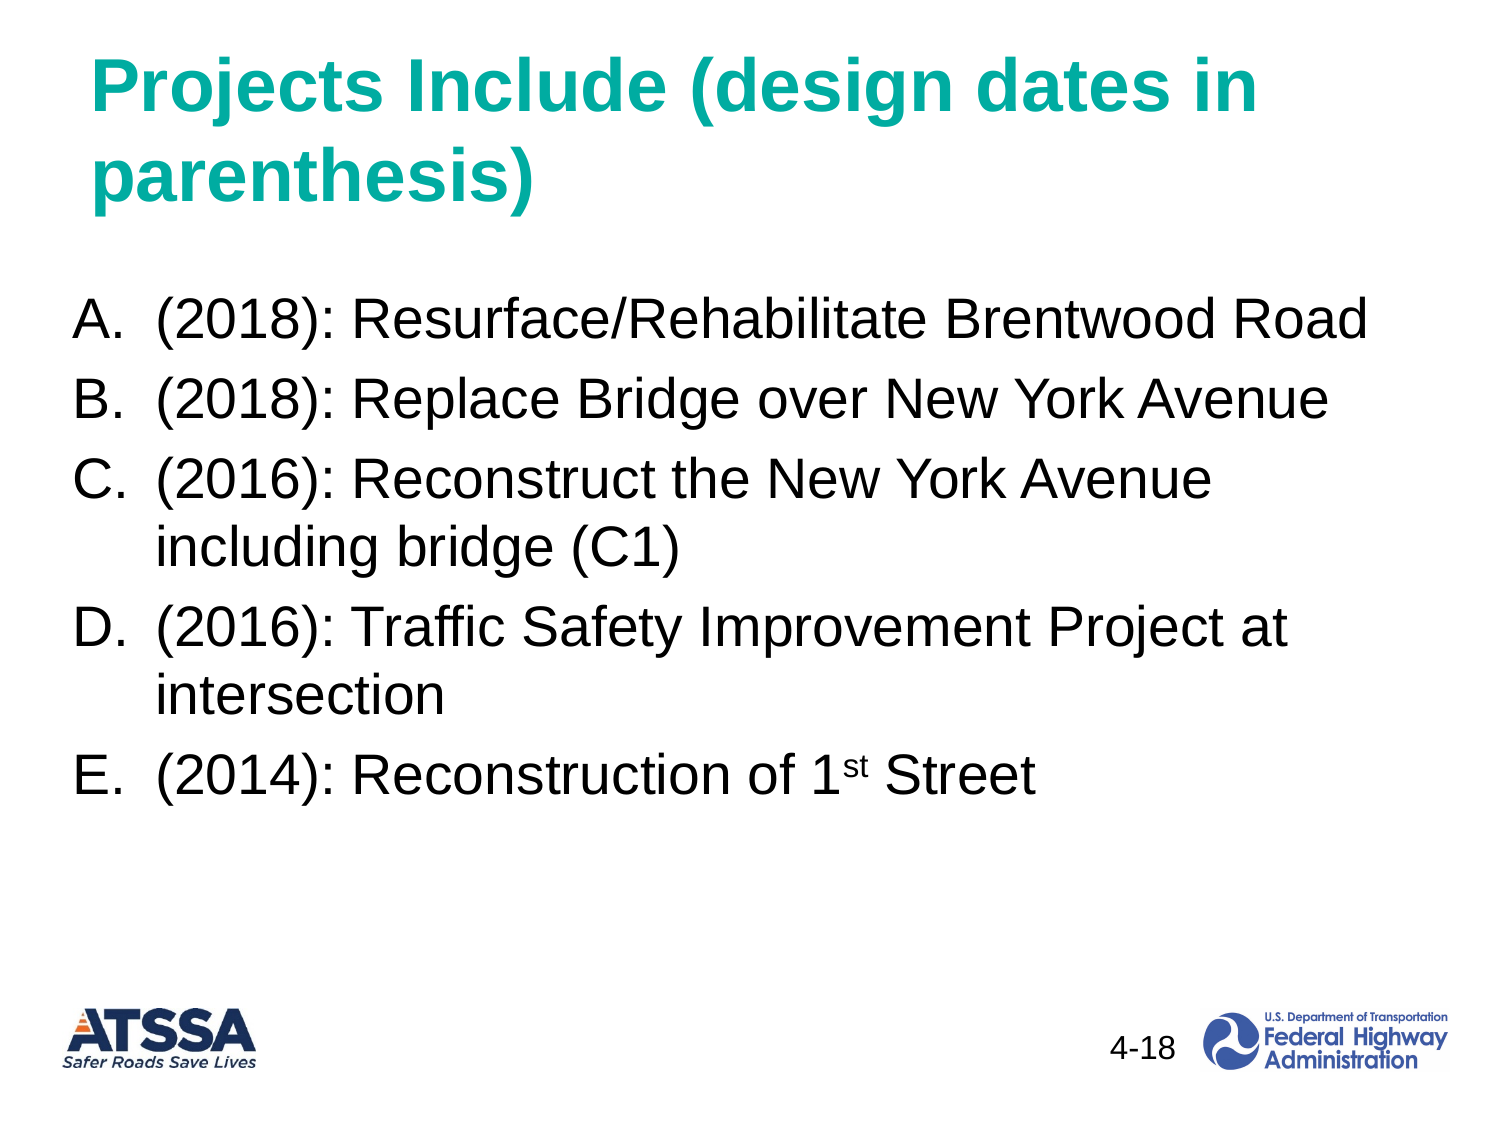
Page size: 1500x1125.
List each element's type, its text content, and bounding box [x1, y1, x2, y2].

title Projects Include (design dates in parenthesis) [75, 72, 1425, 182]
picture [1200, 1008, 1450, 1072]
picture [62, 1008, 256, 1068]
list (2018): Resurface/Rehabilitate Brentwood Road (2018): Replace Bridge over New York Avenue (2016): Reconstruct the New York Avenue including bridge (C1) (2016): Traffic Safety Improvement Project at intersection (2014): Reconstruction of 1st Street [57, 273, 1443, 817]
